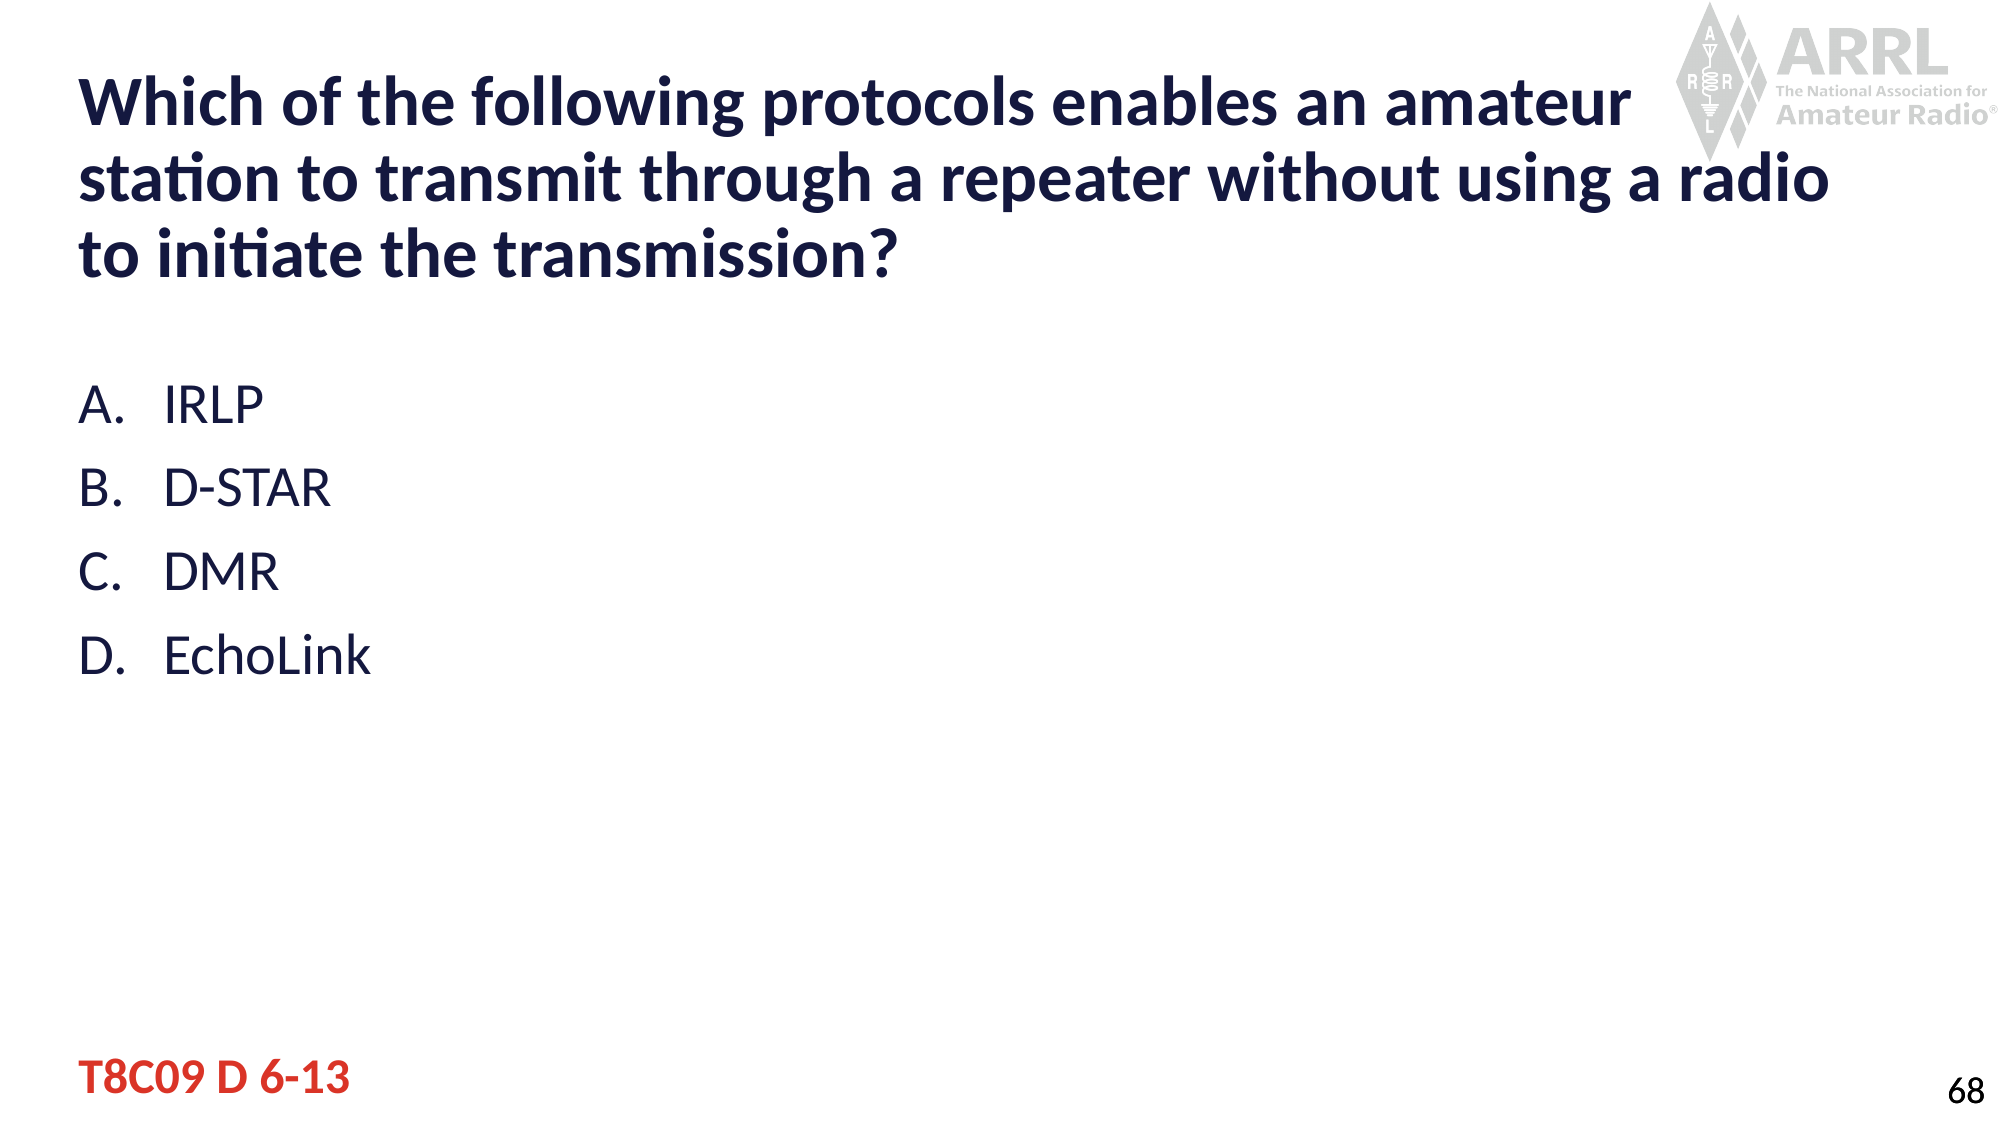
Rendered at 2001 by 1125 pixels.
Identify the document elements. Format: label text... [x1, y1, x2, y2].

text_box T8C09 D 6-13 [63, 1036, 921, 1112]
list IRLP D-STAR DMR EchoLink [63, 365, 1863, 989]
picture [1674, 0, 2000, 164]
title Which of the following protocols enables an amateur station to transmit through a repeater without using a radio to initiate the transmission? [63, 39, 1863, 318]
